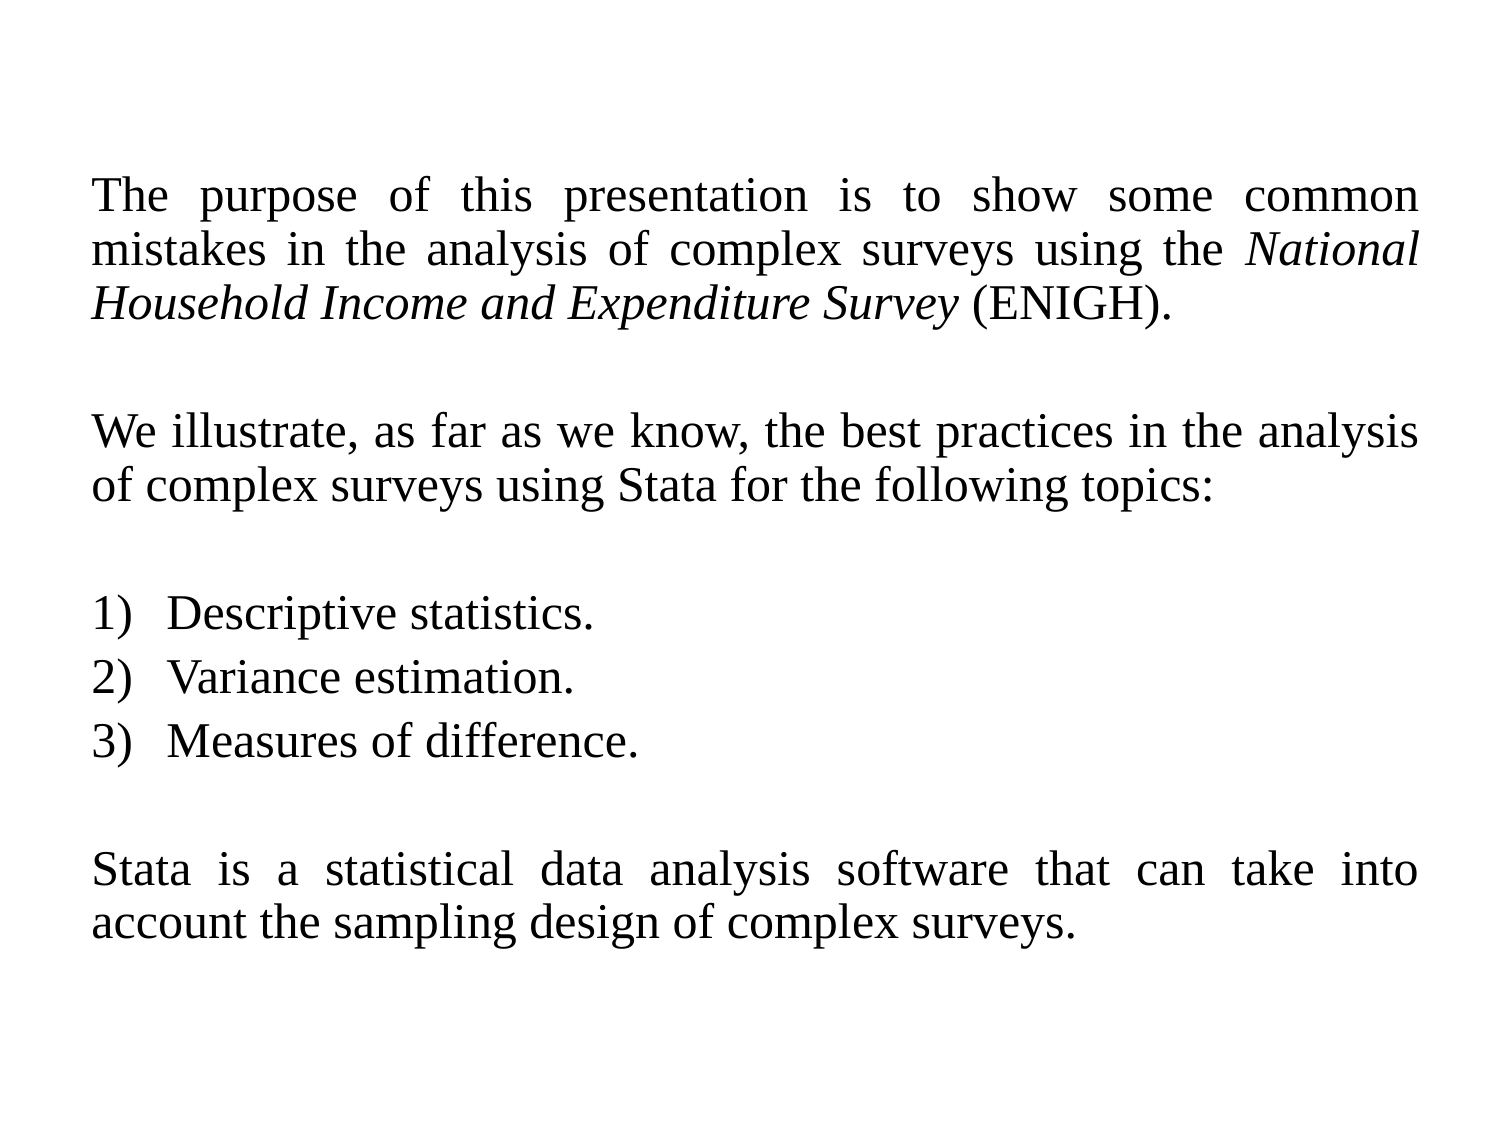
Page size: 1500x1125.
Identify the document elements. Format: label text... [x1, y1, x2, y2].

text_box The purpose of this presentation is to show some common mistakes in the analysis of complex surveys using the National Household Income and Expenditure Survey (ENIGH). We illustrate, as far as we know, the best practices in the analysis of complex surveys using Stata for the following topics: Descriptive statistics. Variance estimation. Measures of difference. Stata is a statistical data analysis software that can take into account the sampling design of complex surveys. [76, 160, 1436, 958]
